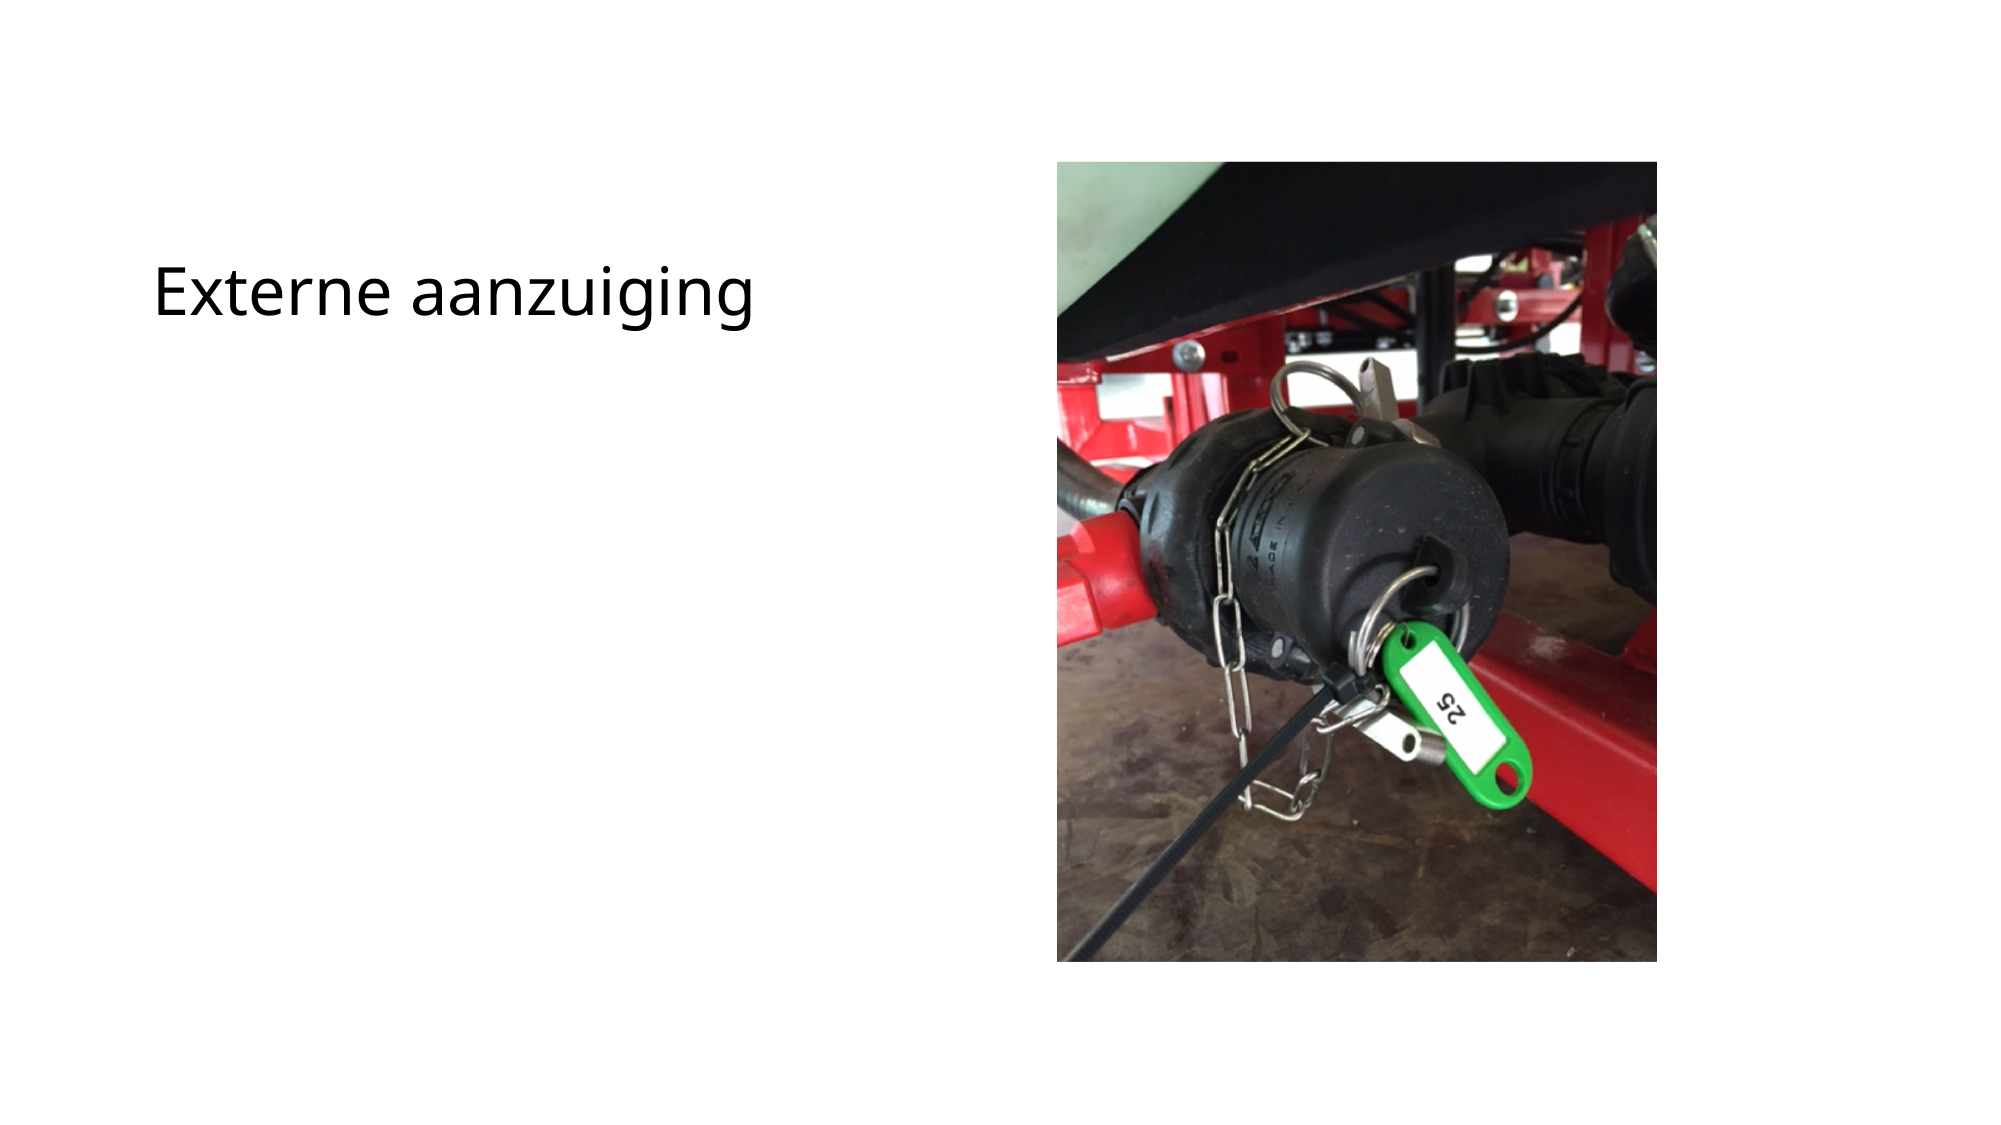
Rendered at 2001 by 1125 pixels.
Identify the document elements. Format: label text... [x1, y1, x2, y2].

title Externe aanzuiging [137, 75, 783, 338]
picture [1057, 163, 1657, 261]
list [956, 261, 1757, 862]
picture [1057, 862, 1657, 961]
